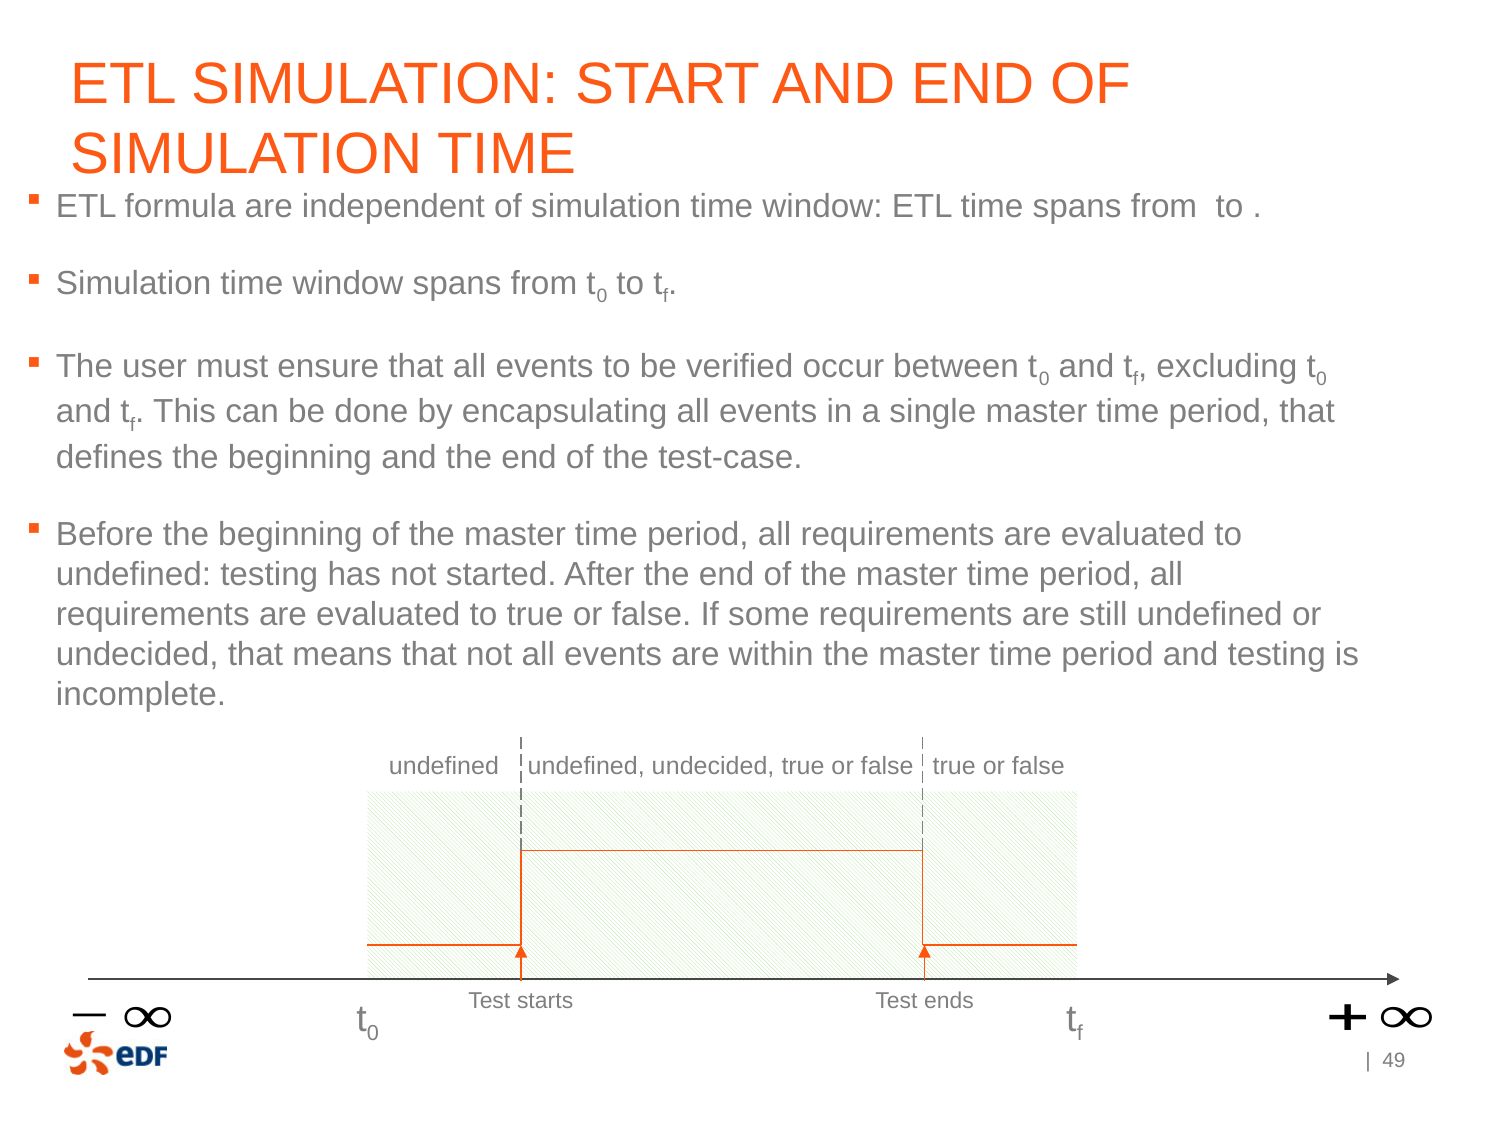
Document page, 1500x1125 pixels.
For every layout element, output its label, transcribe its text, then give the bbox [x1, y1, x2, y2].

picture [64, 1047, 167, 1075]
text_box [64, 732, 1436, 1047]
title ETL simulation: start and end of simulation time [64, 45, 1436, 185]
